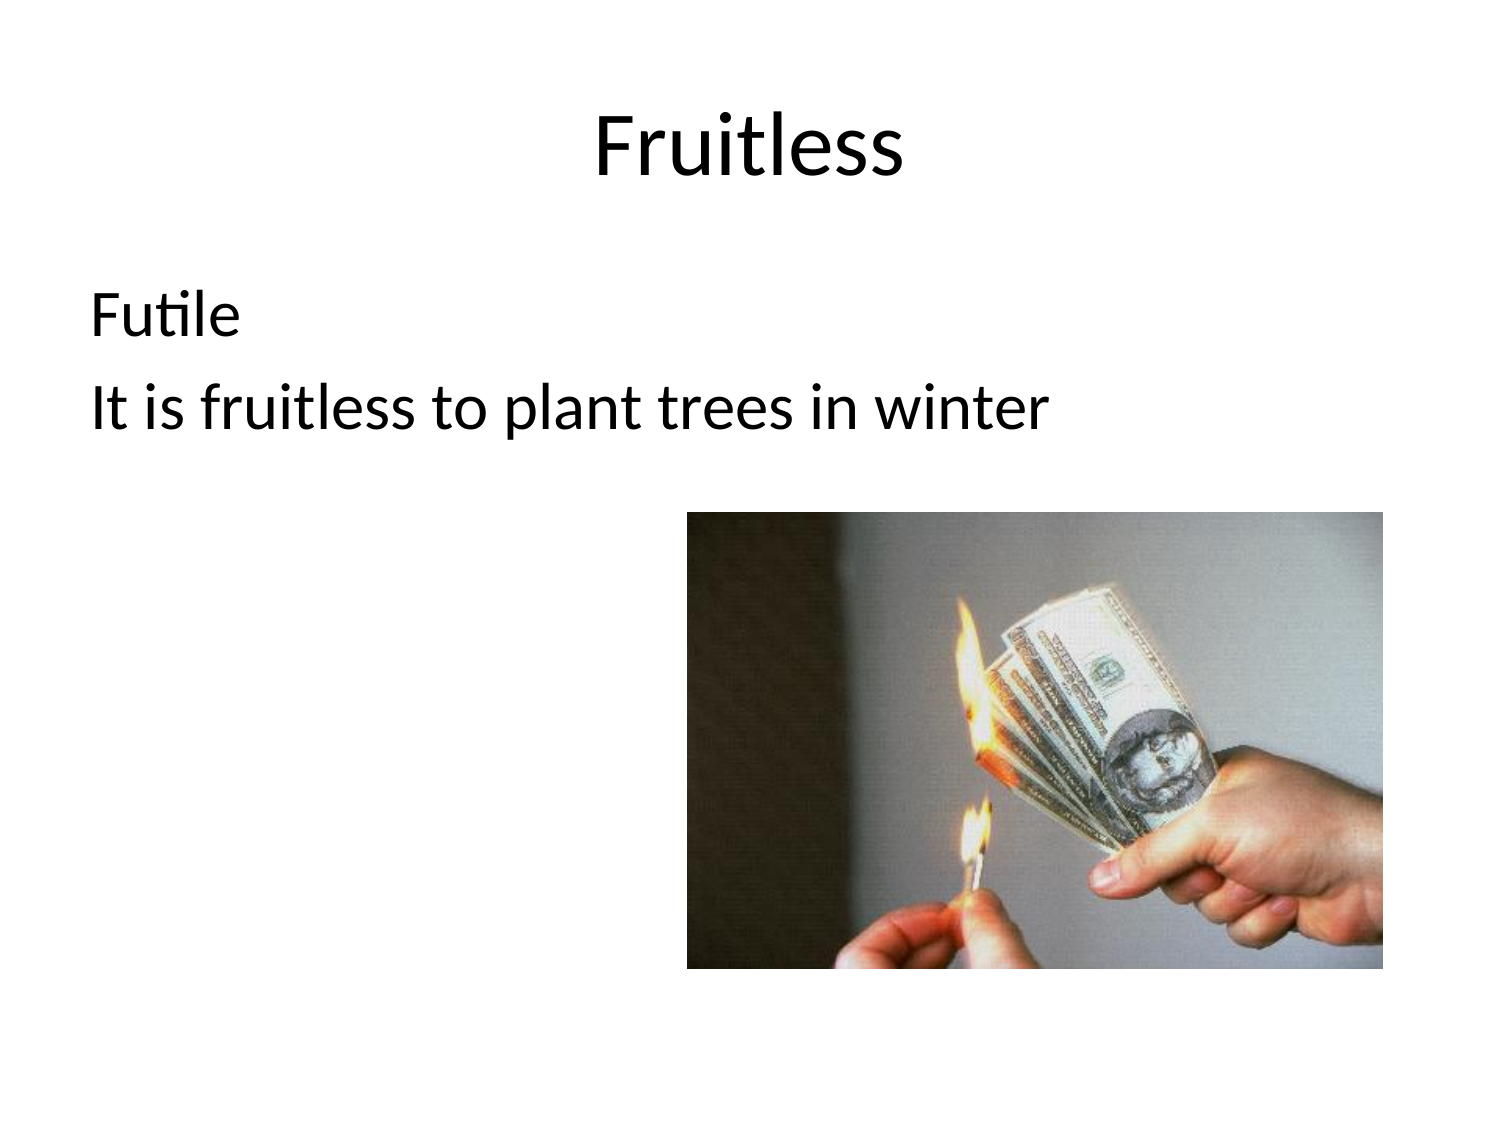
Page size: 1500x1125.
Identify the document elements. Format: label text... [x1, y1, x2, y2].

list Futile It is fruitless to plant trees in winter [75, 262, 1425, 1005]
title Fruitless [75, 45, 1425, 233]
picture [687, 512, 1383, 969]
